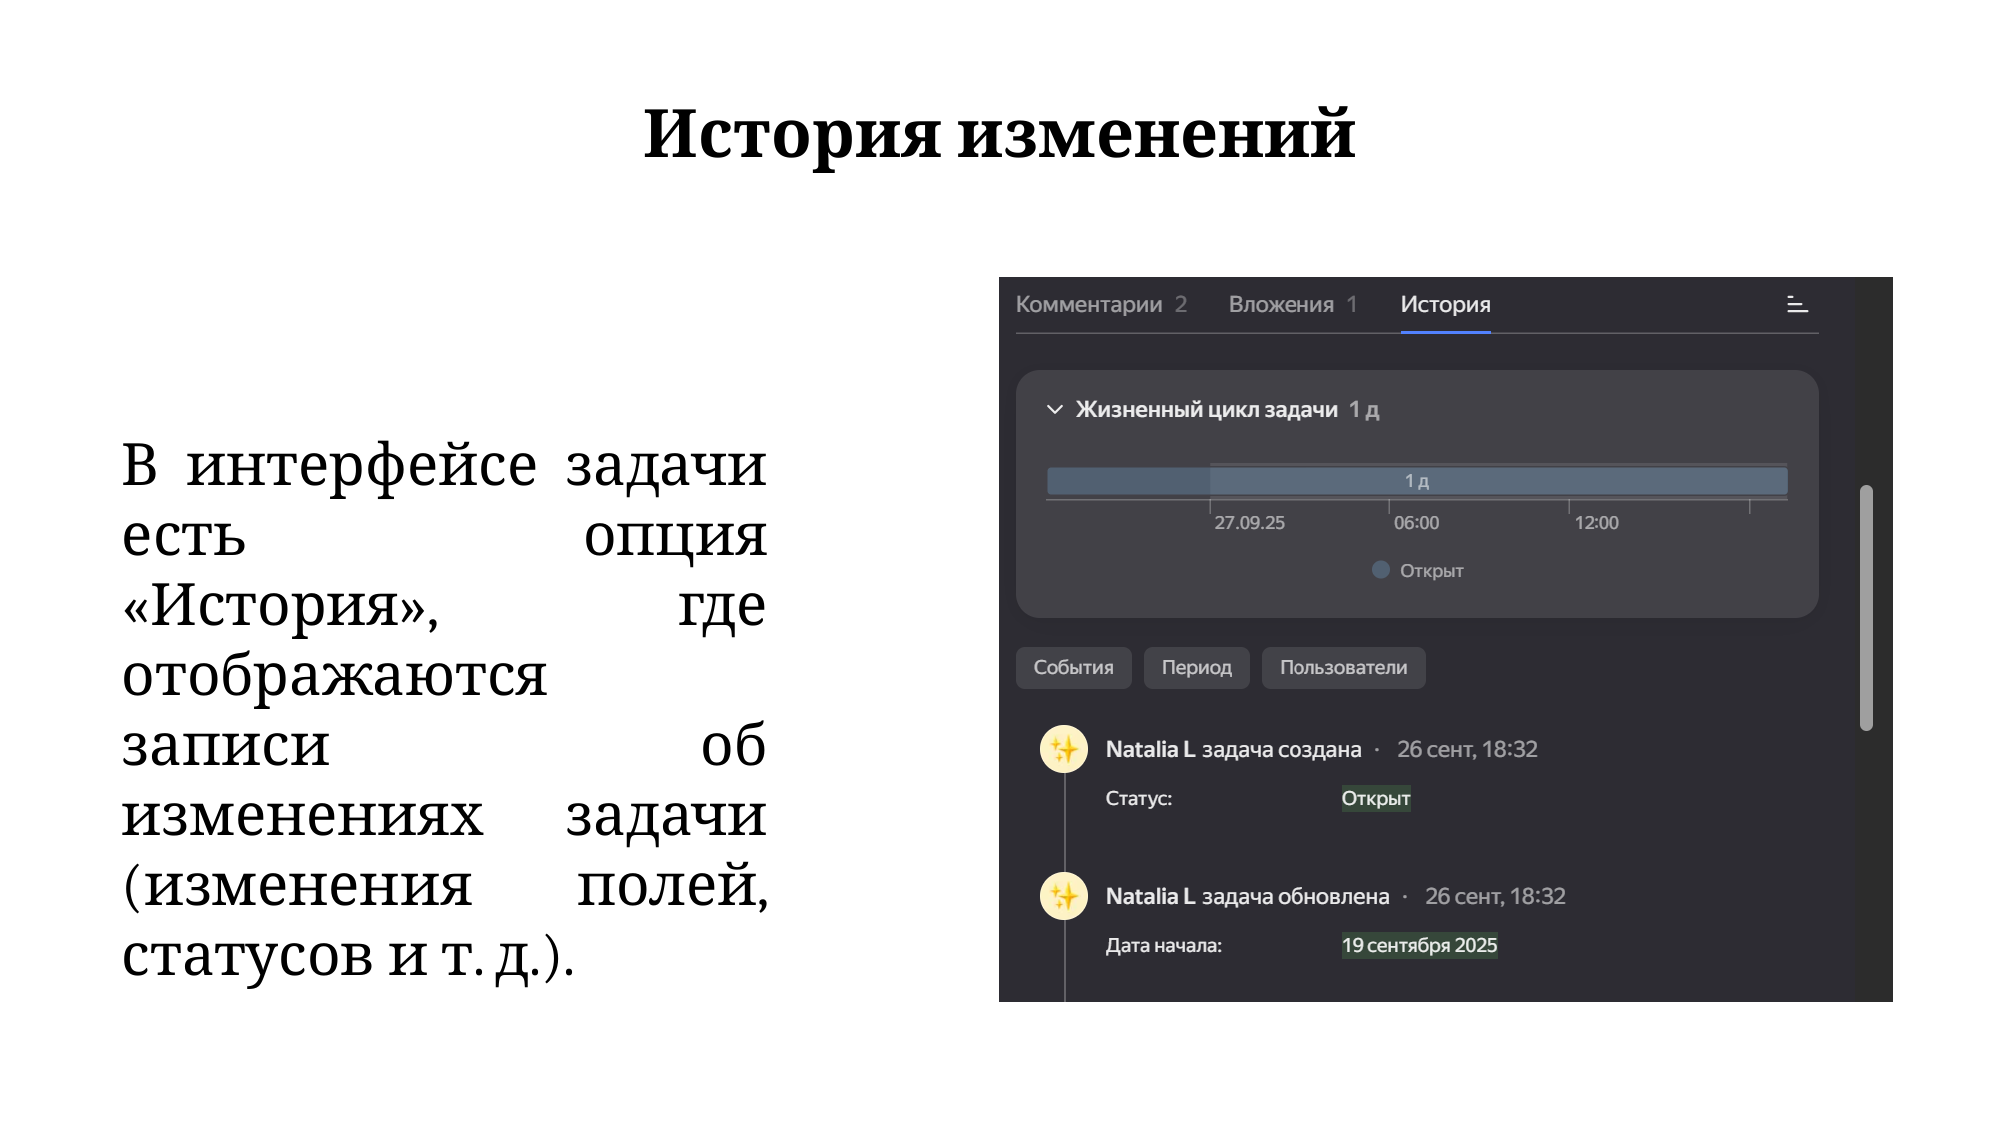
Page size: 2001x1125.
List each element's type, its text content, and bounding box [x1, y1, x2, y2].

title История изменений [89, 78, 1911, 193]
picture [999, 276, 1894, 1002]
text_box В интерфейсе задачи есть опция «История», где отображаются записи об изменениях задачи (изменения полей, статусов и т. д.). [107, 419, 783, 995]
